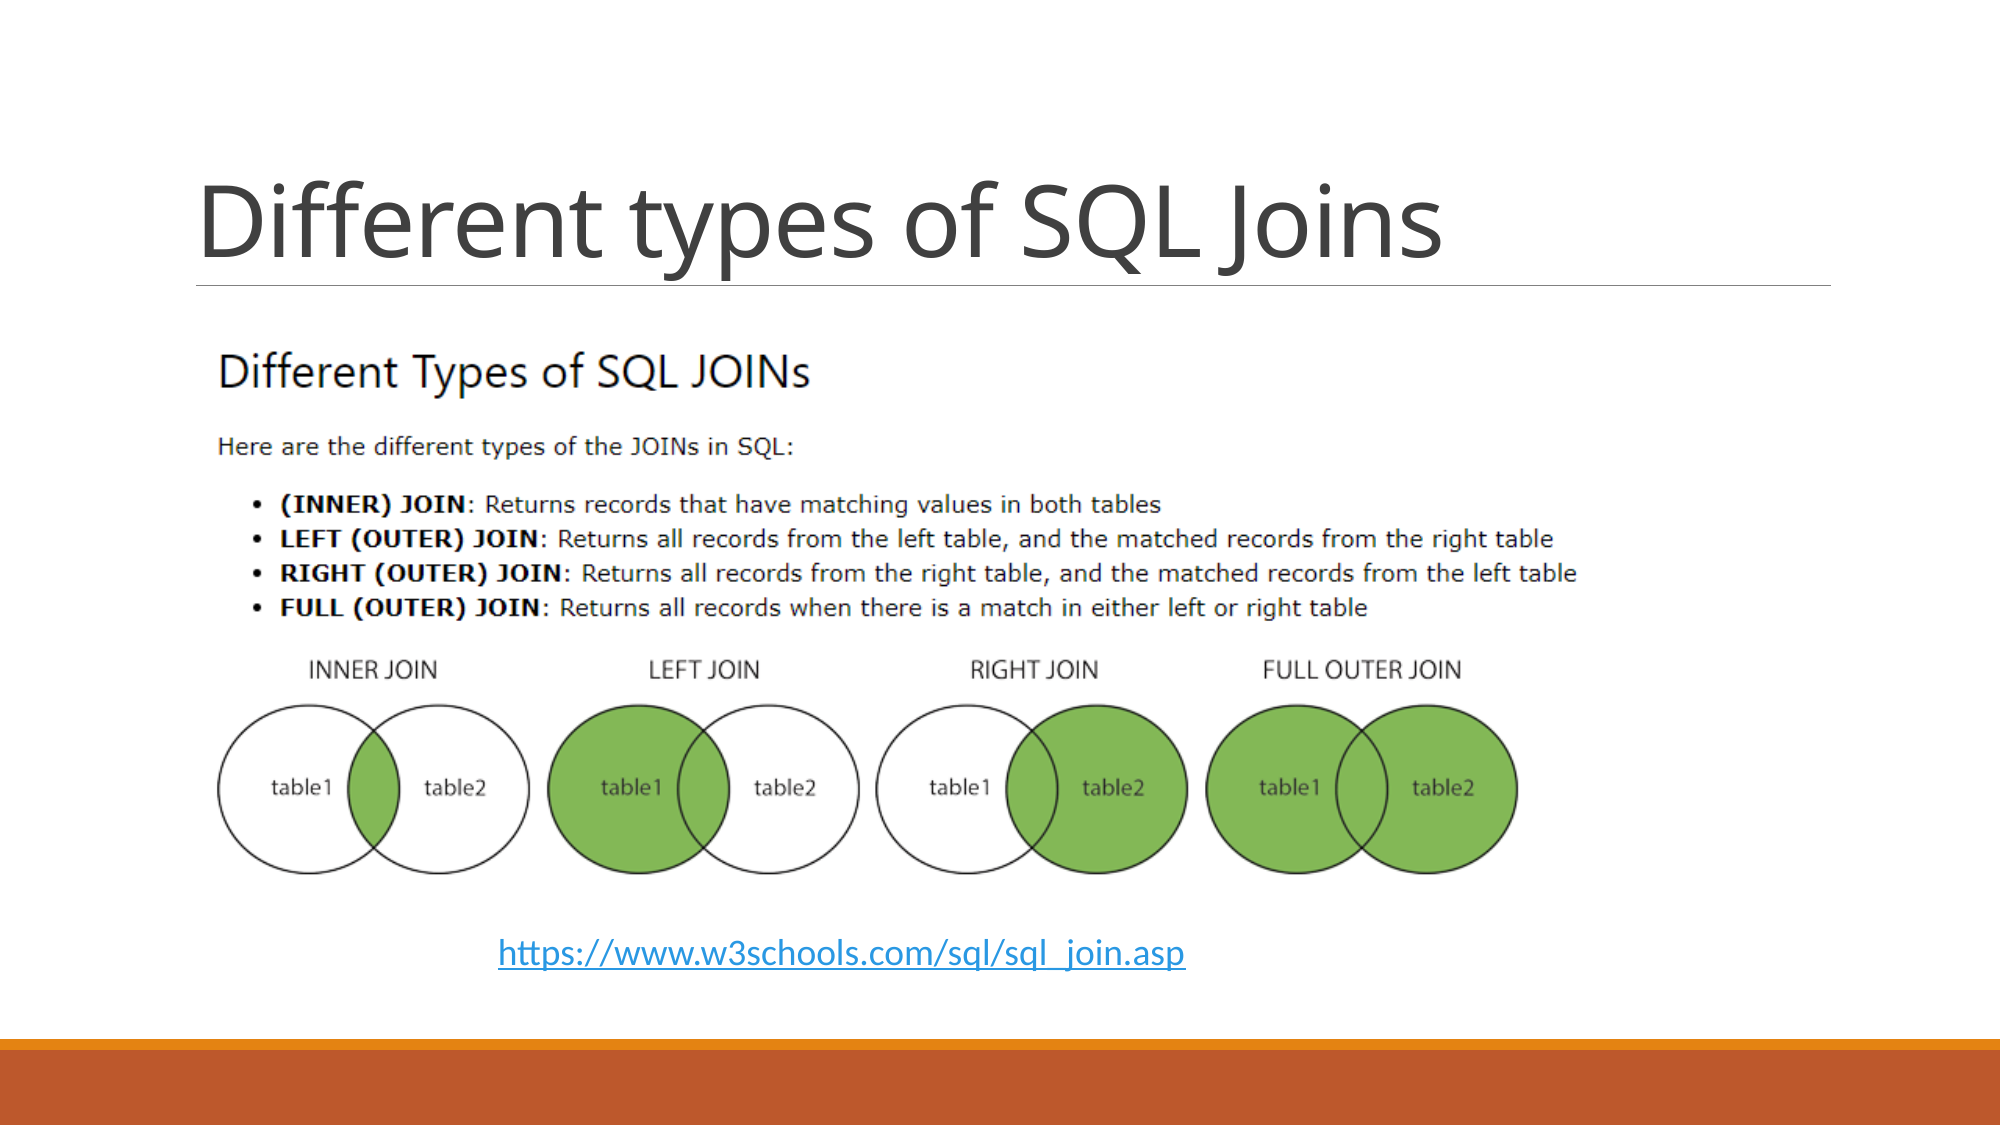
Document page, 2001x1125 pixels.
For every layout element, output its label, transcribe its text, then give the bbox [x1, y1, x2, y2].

text_box https://www.w3schools.com/sql/sql_join.asp [483, 920, 1303, 980]
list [204, 318, 1684, 898]
title Different types of SQL Joins [180, 47, 1830, 285]
